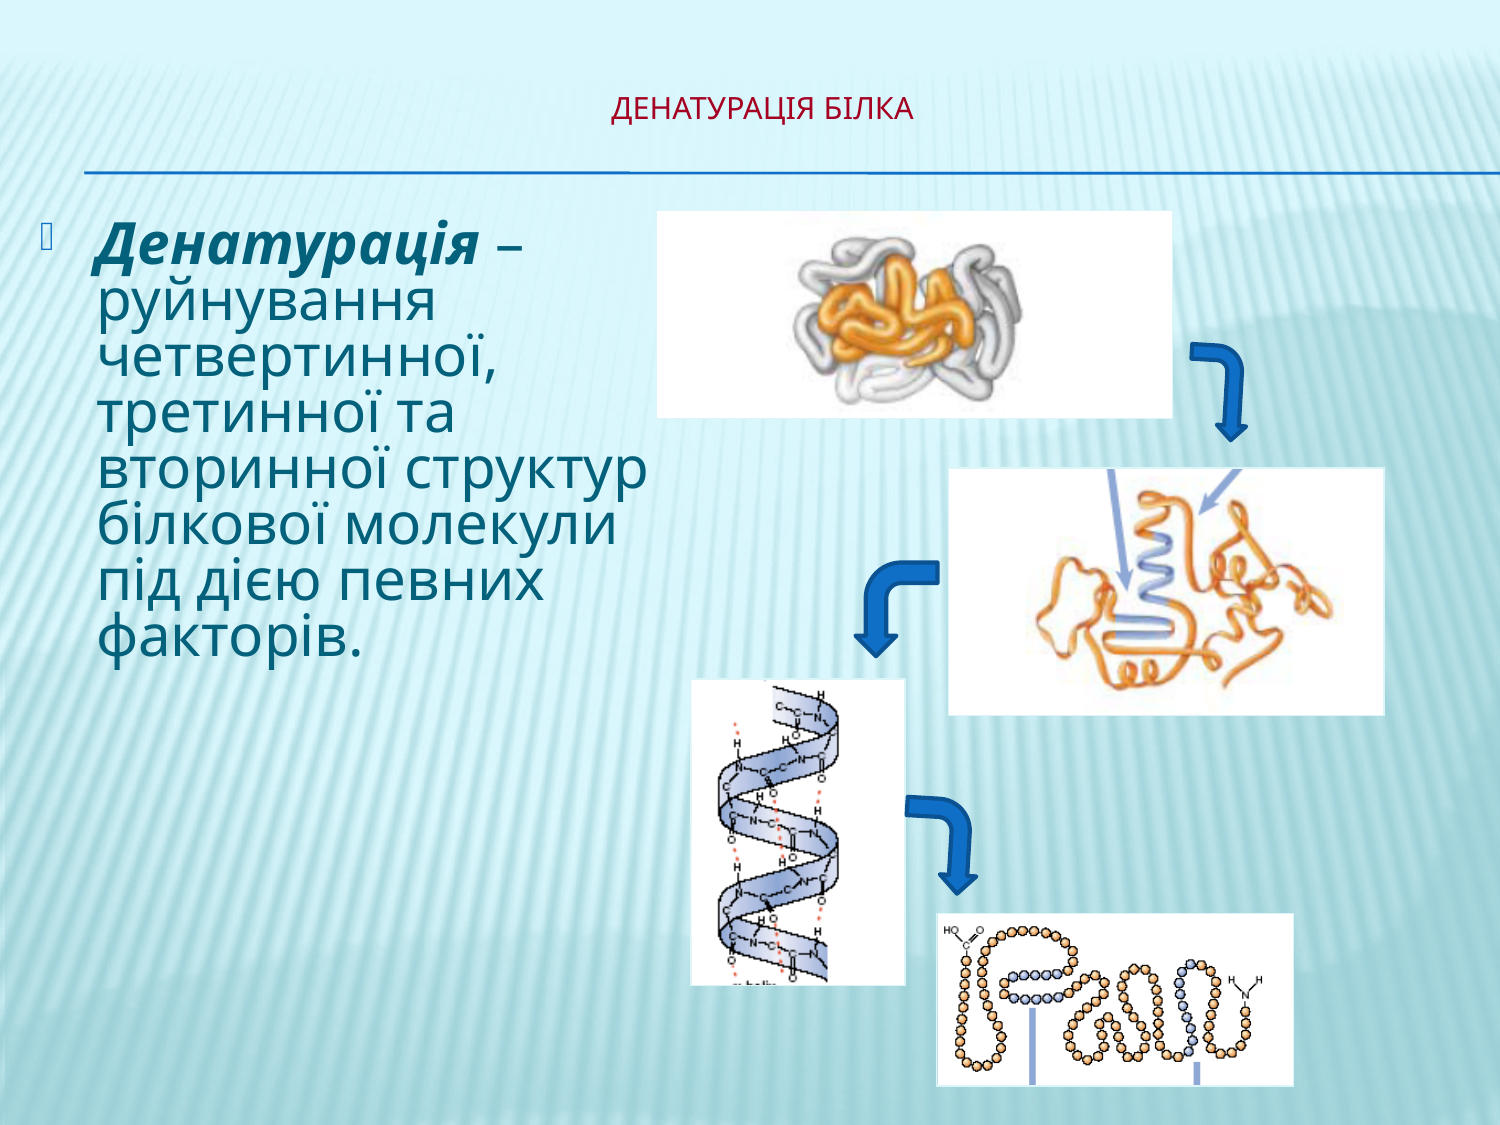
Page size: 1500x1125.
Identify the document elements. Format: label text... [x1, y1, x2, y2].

list Денатурація – руйнування четвертинної, третинної та вторинної структур білкової молекули під дією певних факторів. [24, 212, 668, 1063]
picture [937, 913, 1294, 1086]
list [655, 210, 1173, 420]
text_box [853, 560, 938, 659]
title Денатурація білка [75, 40, 1451, 175]
picture [691, 679, 905, 986]
text_box [914, 795, 979, 896]
picture [948, 468, 1384, 716]
text_box [1189, 341, 1249, 443]
